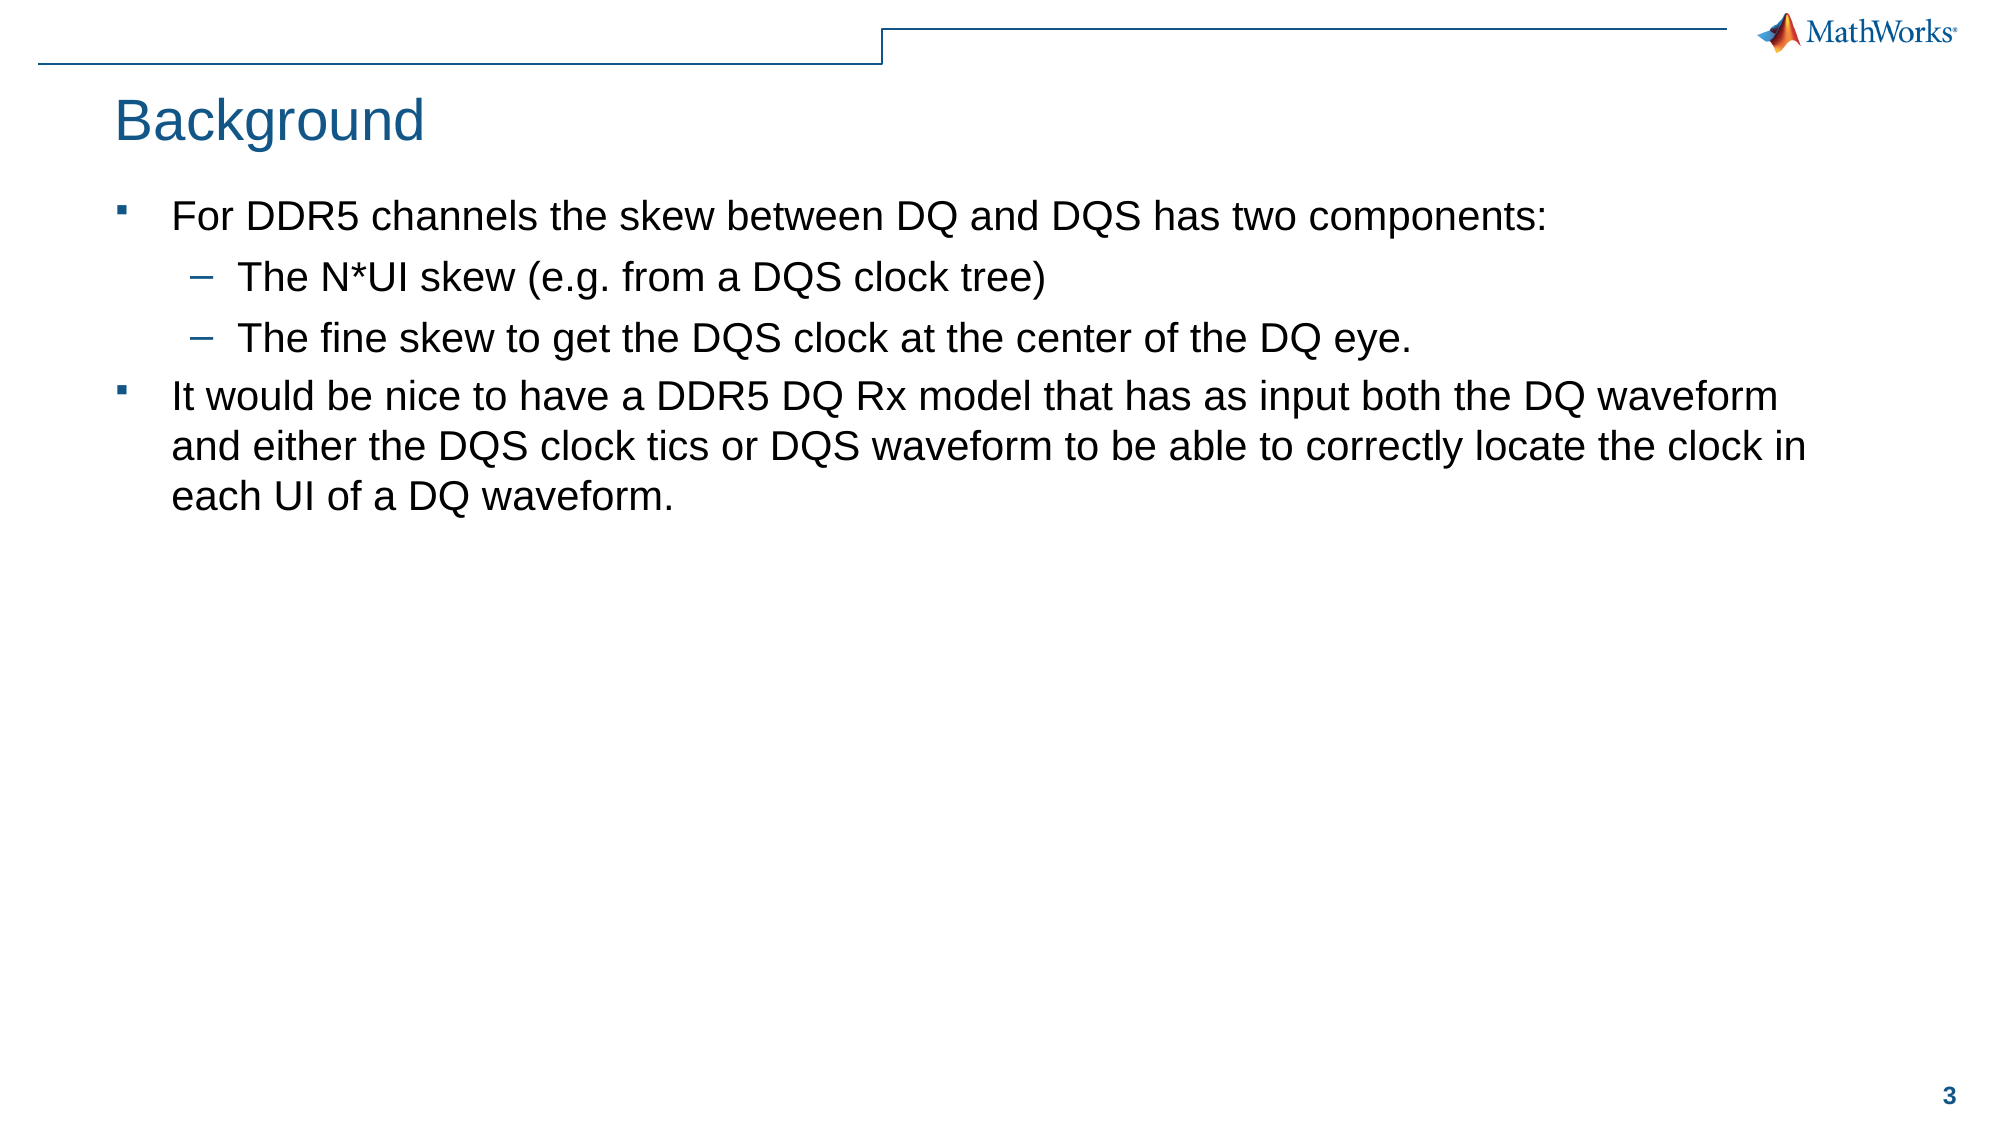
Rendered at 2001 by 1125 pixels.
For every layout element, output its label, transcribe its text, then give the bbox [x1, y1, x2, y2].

list For DDR5 channels the skew between DQ and DQS has two components: The N*UI skew (e.g. from a DQS clock tree) The fine skew to get the DQS clock at the center of the DQ eye. It would be nice to have a DDR5 DQ Rx model that has as input both the DQ waveform and either the DQS clock tics or DQS waveform to be able to correctly locate the clock in each UI of a DQ waveform. [99, 181, 1867, 1025]
picture [1751, 3, 1970, 63]
title Background [99, 75, 1867, 181]
